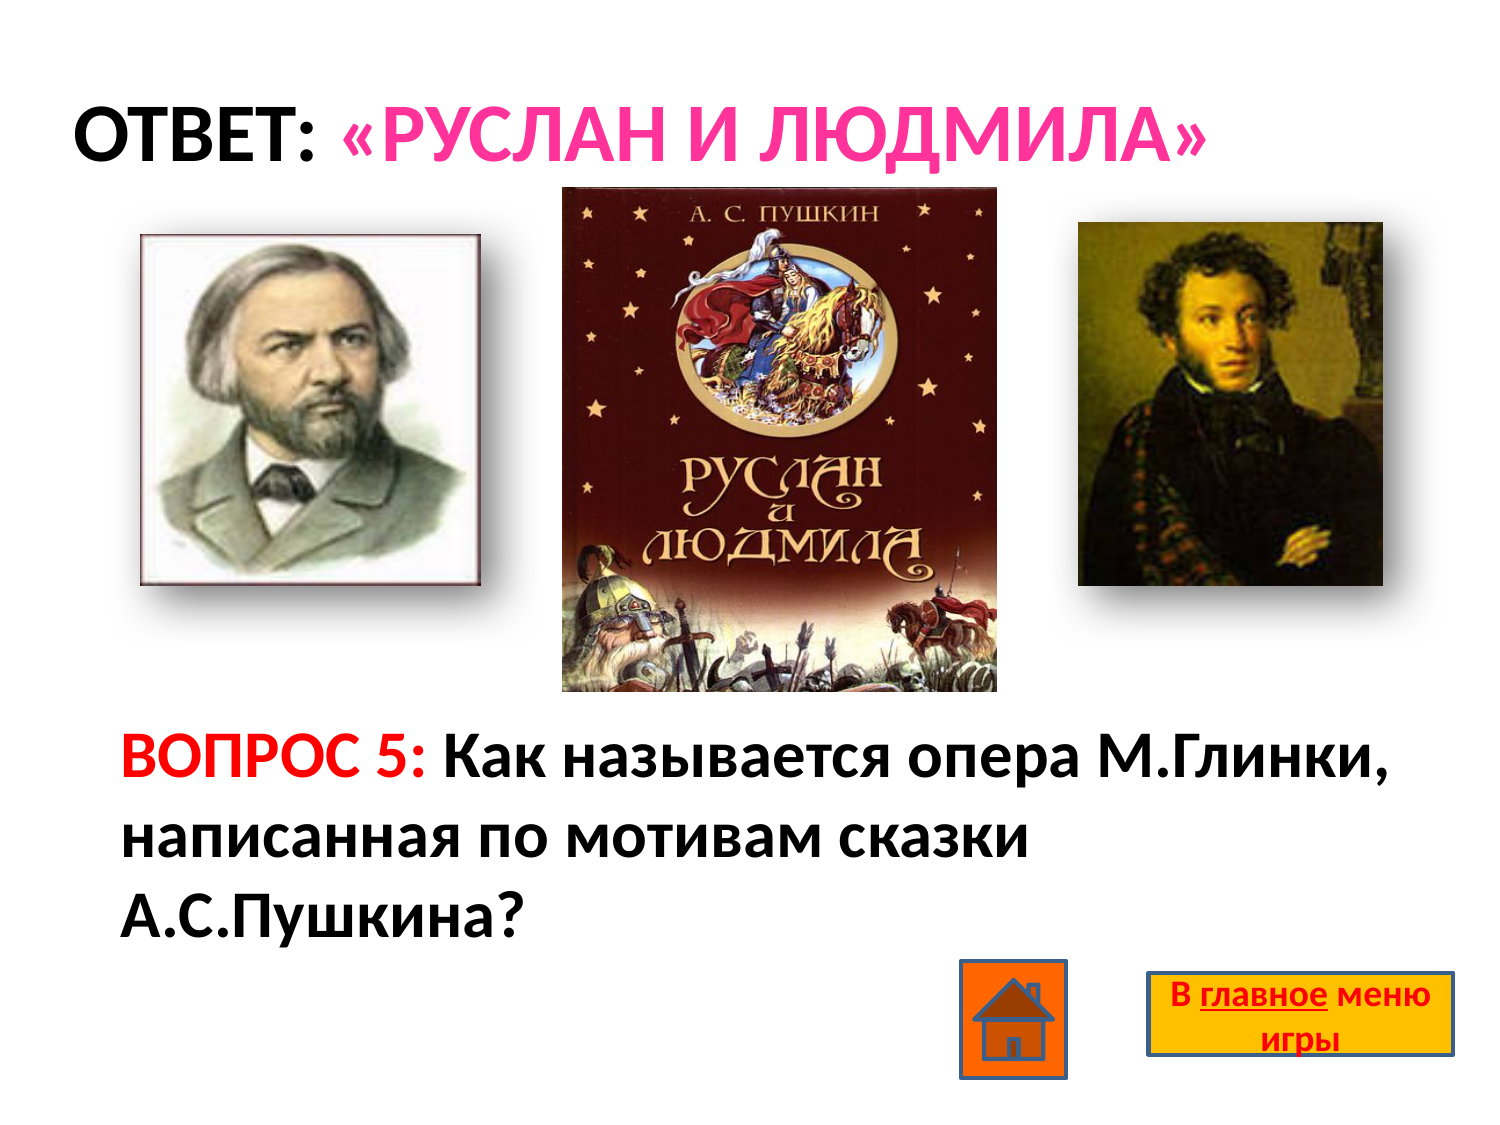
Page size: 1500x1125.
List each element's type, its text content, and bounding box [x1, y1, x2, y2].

picture [140, 234, 481, 587]
text_box ОТВЕТ: «РУСЛАН И ЛЮДМИЛА» [58, 70, 1313, 186]
picture [562, 187, 997, 692]
text_box В главное меню игры [1146, 971, 1455, 1057]
picture [1077, 222, 1383, 587]
text_box ВОПРОС 5: Как называется опера М.Глинки, написанная по мотивам сказки А.С.Пушкина? [105, 703, 1430, 958]
text_box [959, 959, 1068, 1080]
